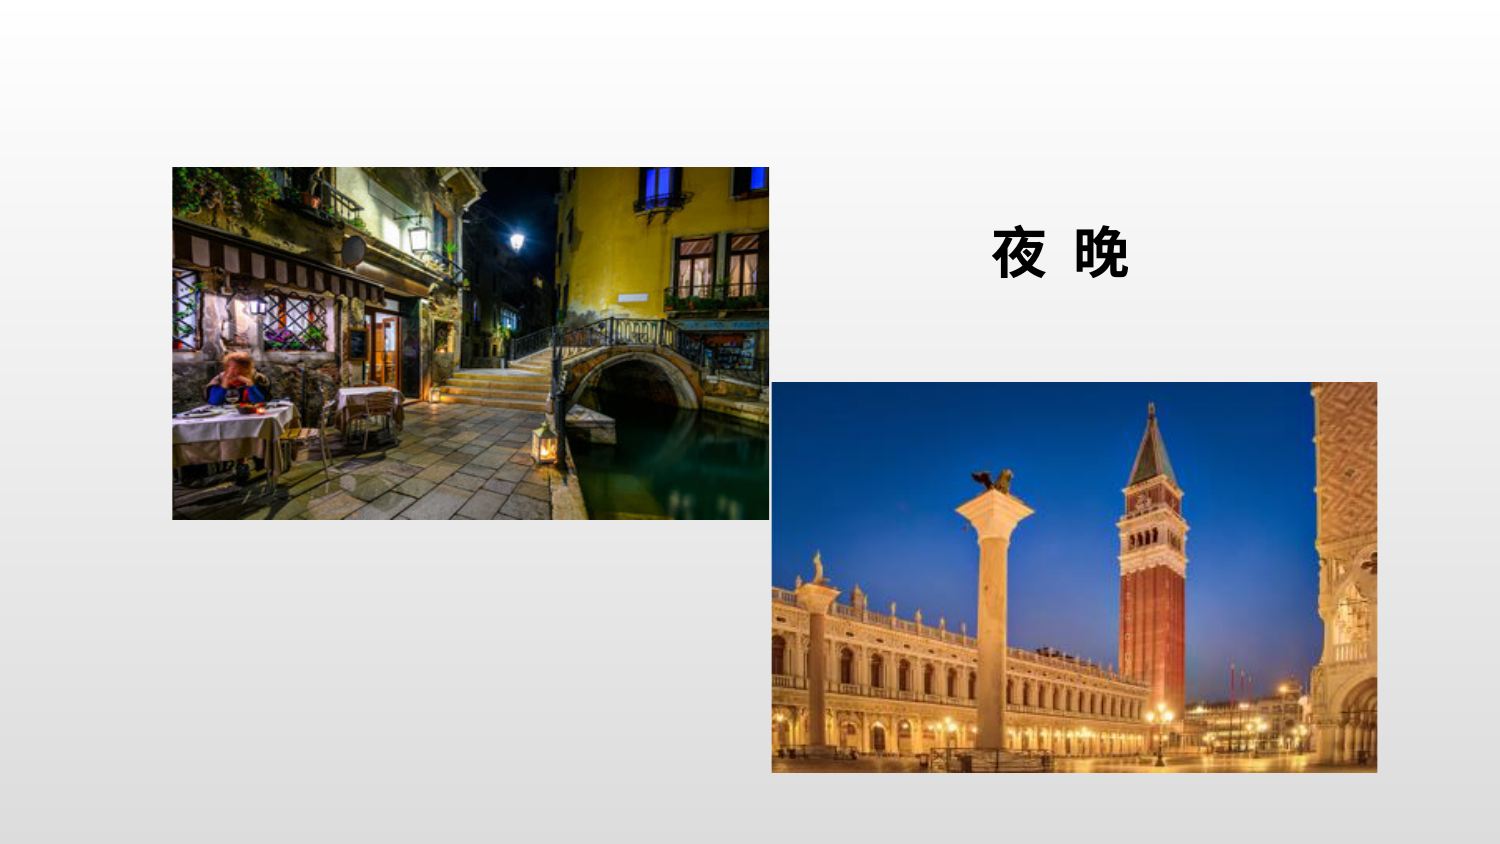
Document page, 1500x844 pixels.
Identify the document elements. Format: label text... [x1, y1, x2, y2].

text_box [771, 381, 1378, 774]
text_box [171, 167, 770, 520]
text_box 夜 晚 [941, 211, 1181, 291]
